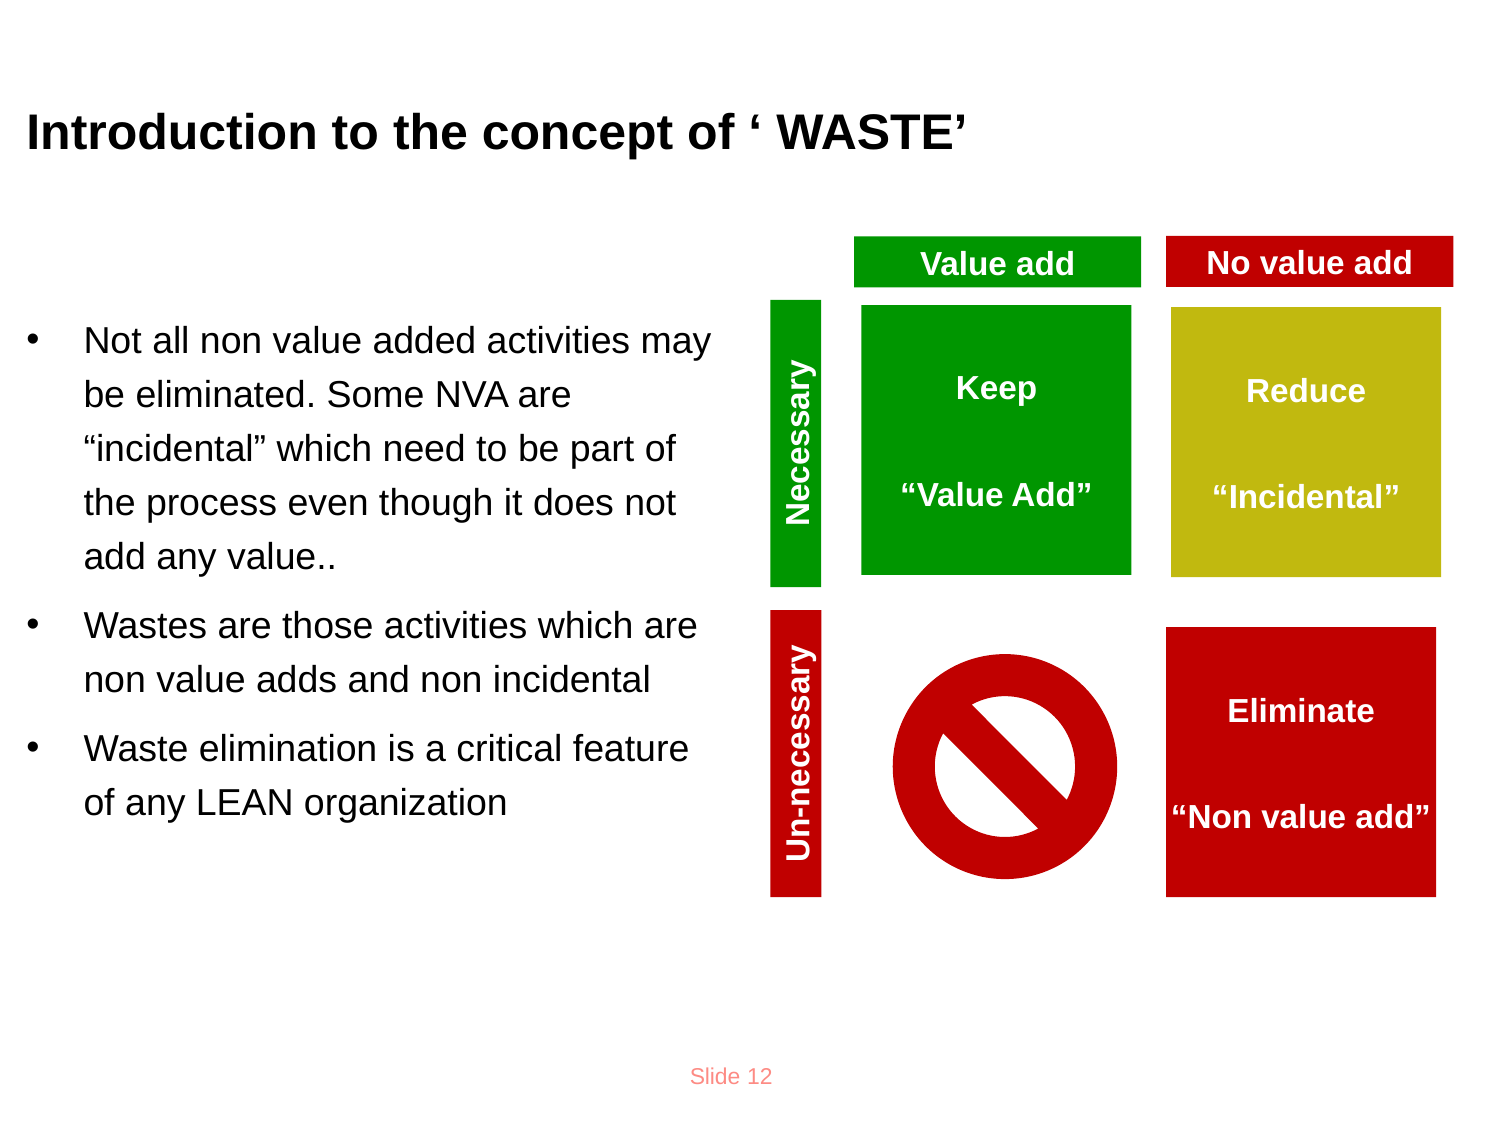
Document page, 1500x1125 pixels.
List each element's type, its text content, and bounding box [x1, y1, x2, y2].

text_box Necessary [770, 299, 822, 588]
text_box No value add [1166, 235, 1454, 287]
text_box Eliminate “Non value add” [1166, 627, 1437, 898]
list Not all non value added activities may be eliminated. Some NVA are “incidental” which need to be part of the process even though it does not add any value.. Wastes are those activities which are non value adds and non incidental Waste elimination is a critical feature of any LEAN organization [26, 306, 729, 999]
text_box Keep “Value Add” [861, 305, 1132, 575]
text_box [892, 654, 1118, 880]
title Introduction to the concept of ‘ WASTE’ [26, 99, 1472, 224]
text_box Reduce “Incidental” [1171, 307, 1442, 578]
text_box Un-necessary [770, 610, 822, 898]
text_box Value add [854, 236, 1142, 288]
